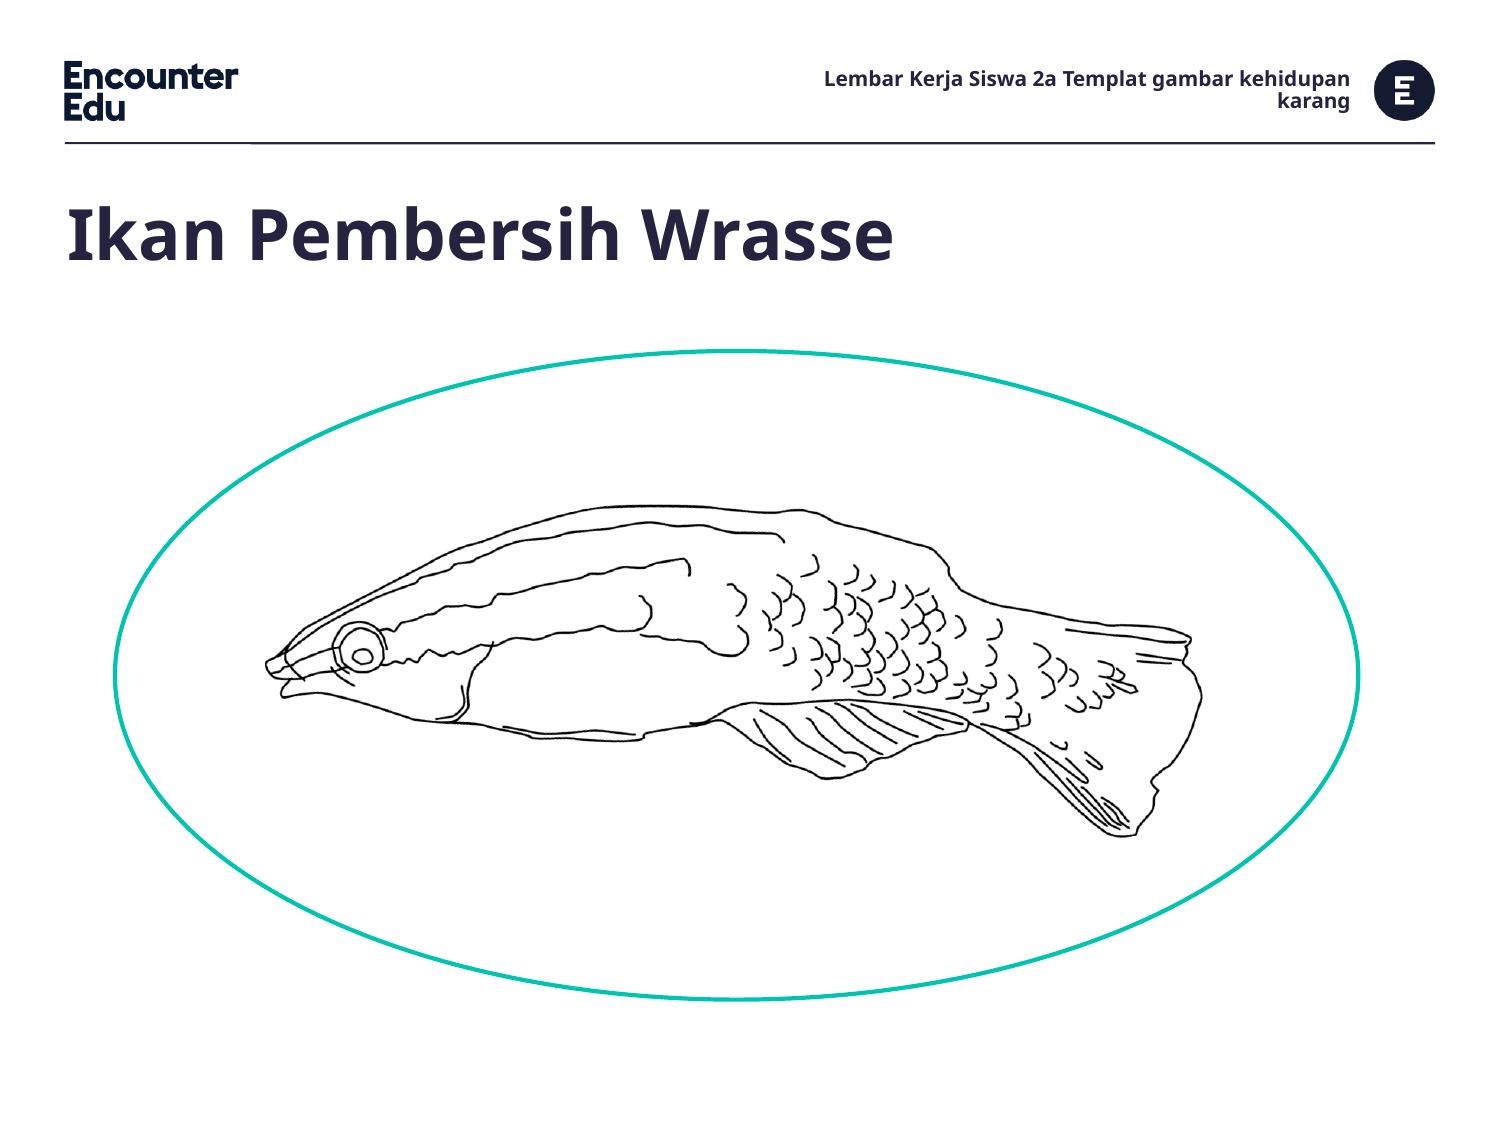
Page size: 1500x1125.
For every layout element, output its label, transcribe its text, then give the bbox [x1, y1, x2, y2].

list Ikan Pembersih Wrasse [59, 191, 929, 394]
picture [60, 59, 243, 122]
text_box [309, 911, 1164, 1000]
text_box [114, 366, 1359, 895]
picture [279, 482, 1195, 911]
picture [1372, 58, 1436, 122]
title Lembar Kerja Siswa 2a Templat gambar kehidupan karang [749, 67, 1359, 114]
picture [1095, 399, 1151, 433]
picture [315, 915, 464, 993]
